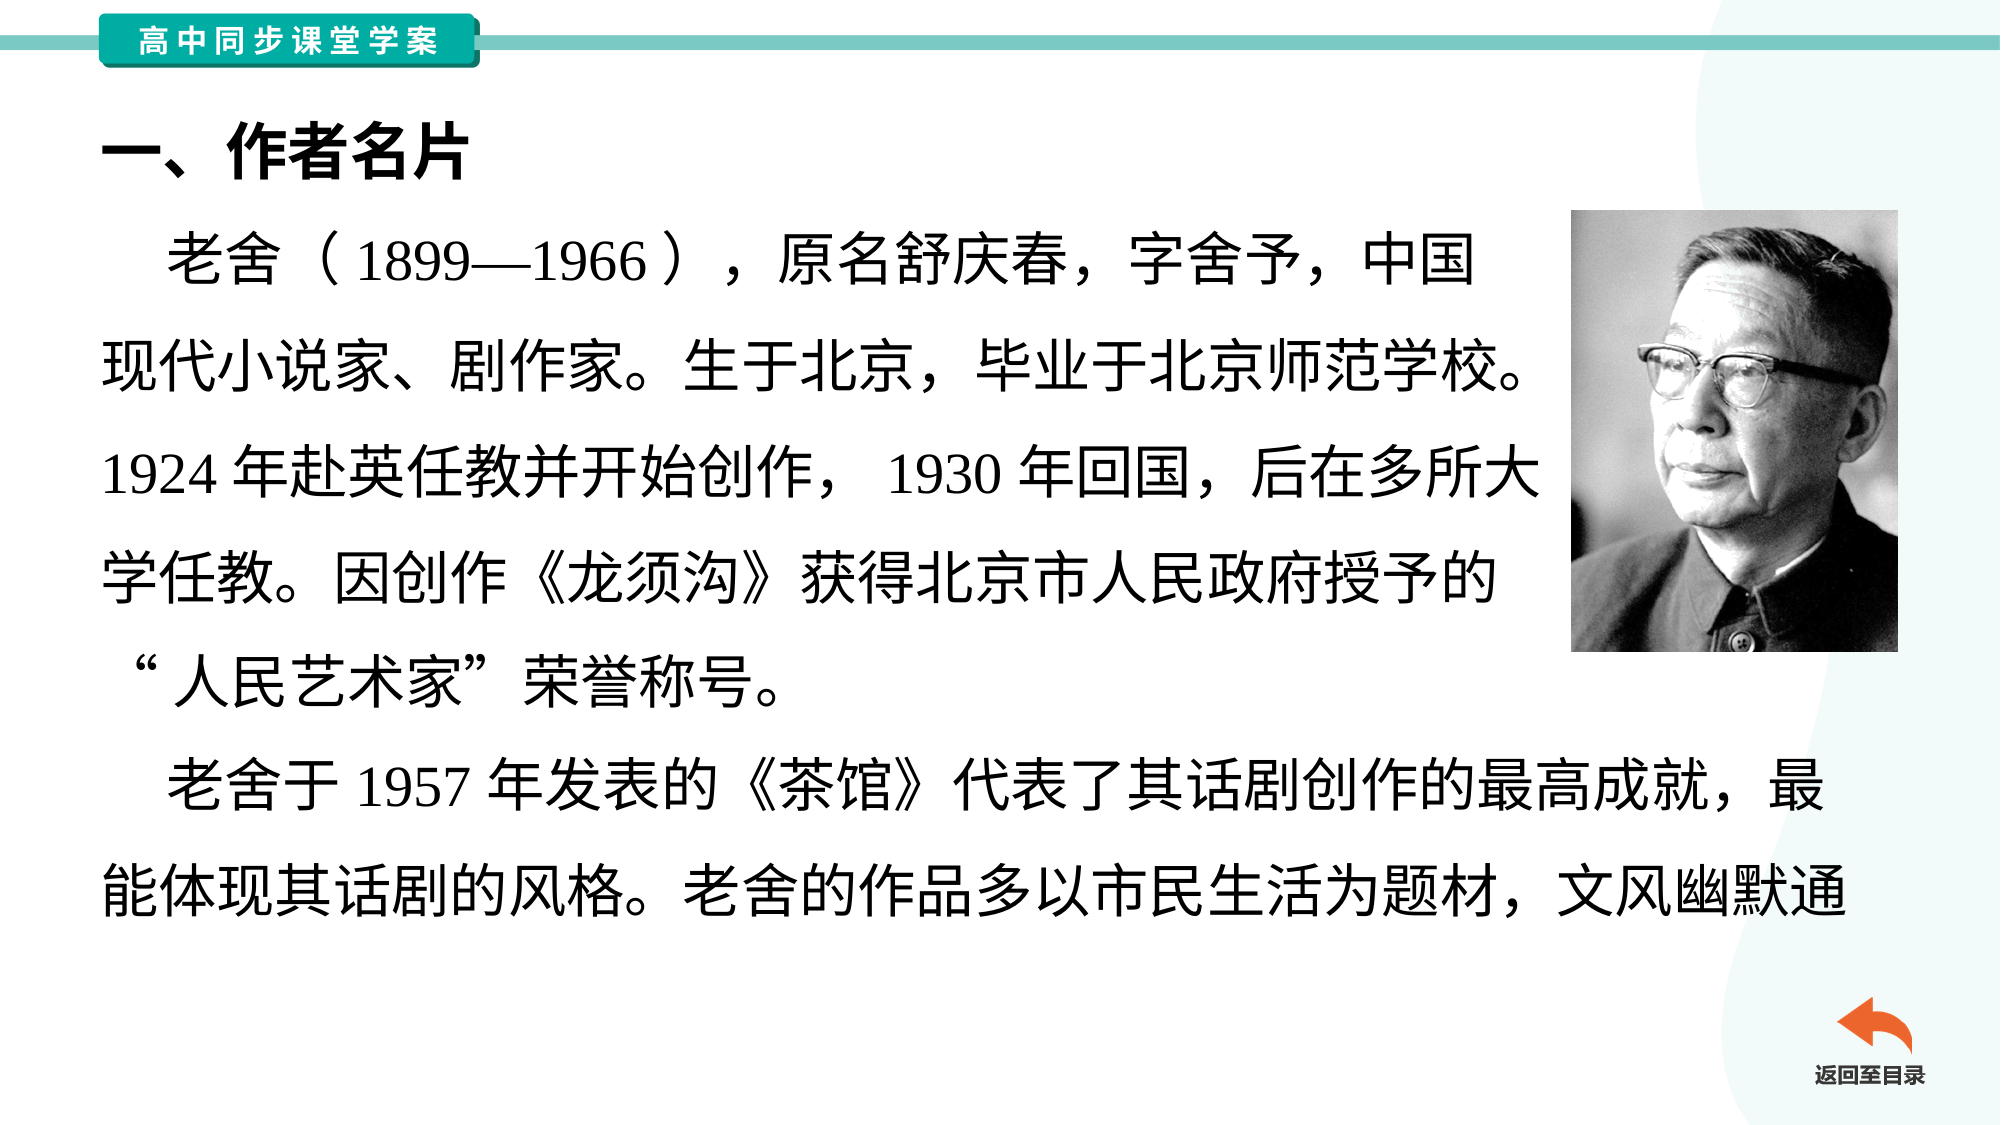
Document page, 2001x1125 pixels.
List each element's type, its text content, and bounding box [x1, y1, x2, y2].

picture [0, 0, 2000, 1125]
text_box 老舍（1899—1966），原名舒庆春，字舍予，中国 现代小说家、剧作家。生于北京，毕业于北京师范学校。 1924年赴英任教并开始创作，1930年回国，后在多所大 学任教。因创作《龙须沟》获得北京市人民政府授予的 “人民艺术家”荣誉称号。 [100, 186, 1553, 705]
text_box 一、作者名片 [100, 76, 1899, 248]
text_box 老舍于1957年发表的《茶馆》代表了其话剧创作的最高成就，最 能体现其话剧的风格。老舍的作品多以市民生活为题材，文风幽默通 [100, 711, 1899, 925]
